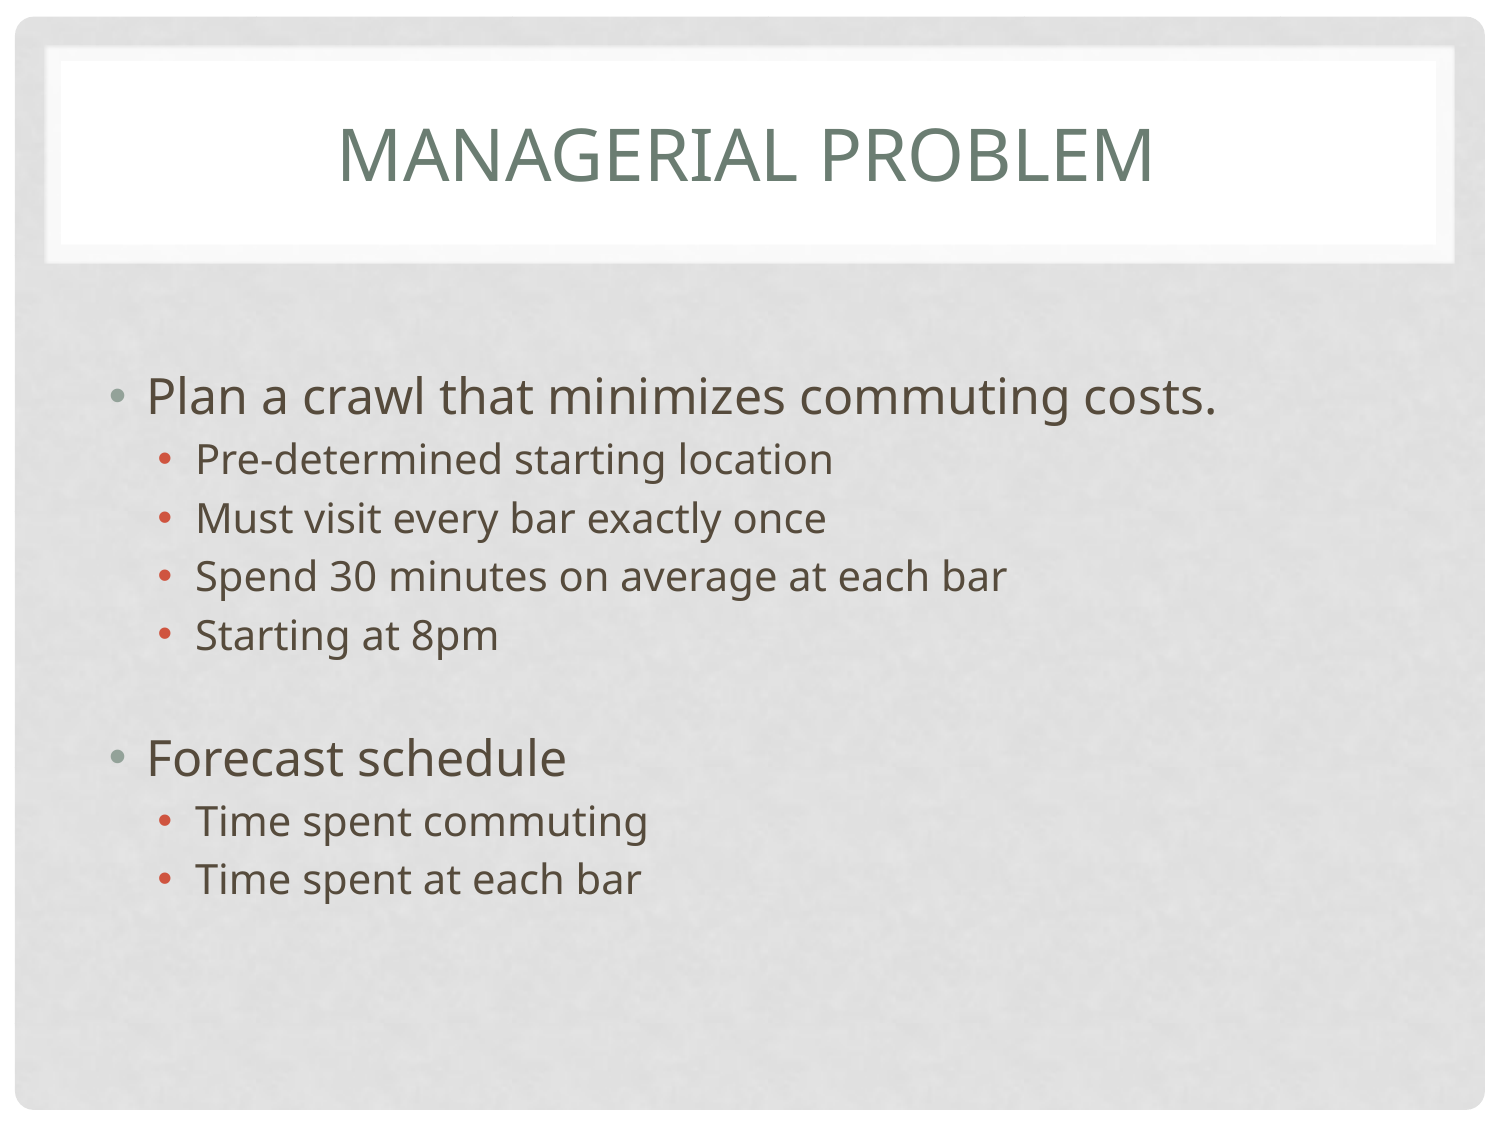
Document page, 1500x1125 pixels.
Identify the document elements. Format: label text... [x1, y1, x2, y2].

title Managerial Problem [69, 66, 1425, 238]
list Plan a crawl that minimizes commuting costs. Pre-determined starting location Must visit every bar exactly once Spend 30 minutes on average at each bar Starting at 8pm Forecast schedule Time spent commuting Time spent at each bar [75, 287, 1425, 1005]
